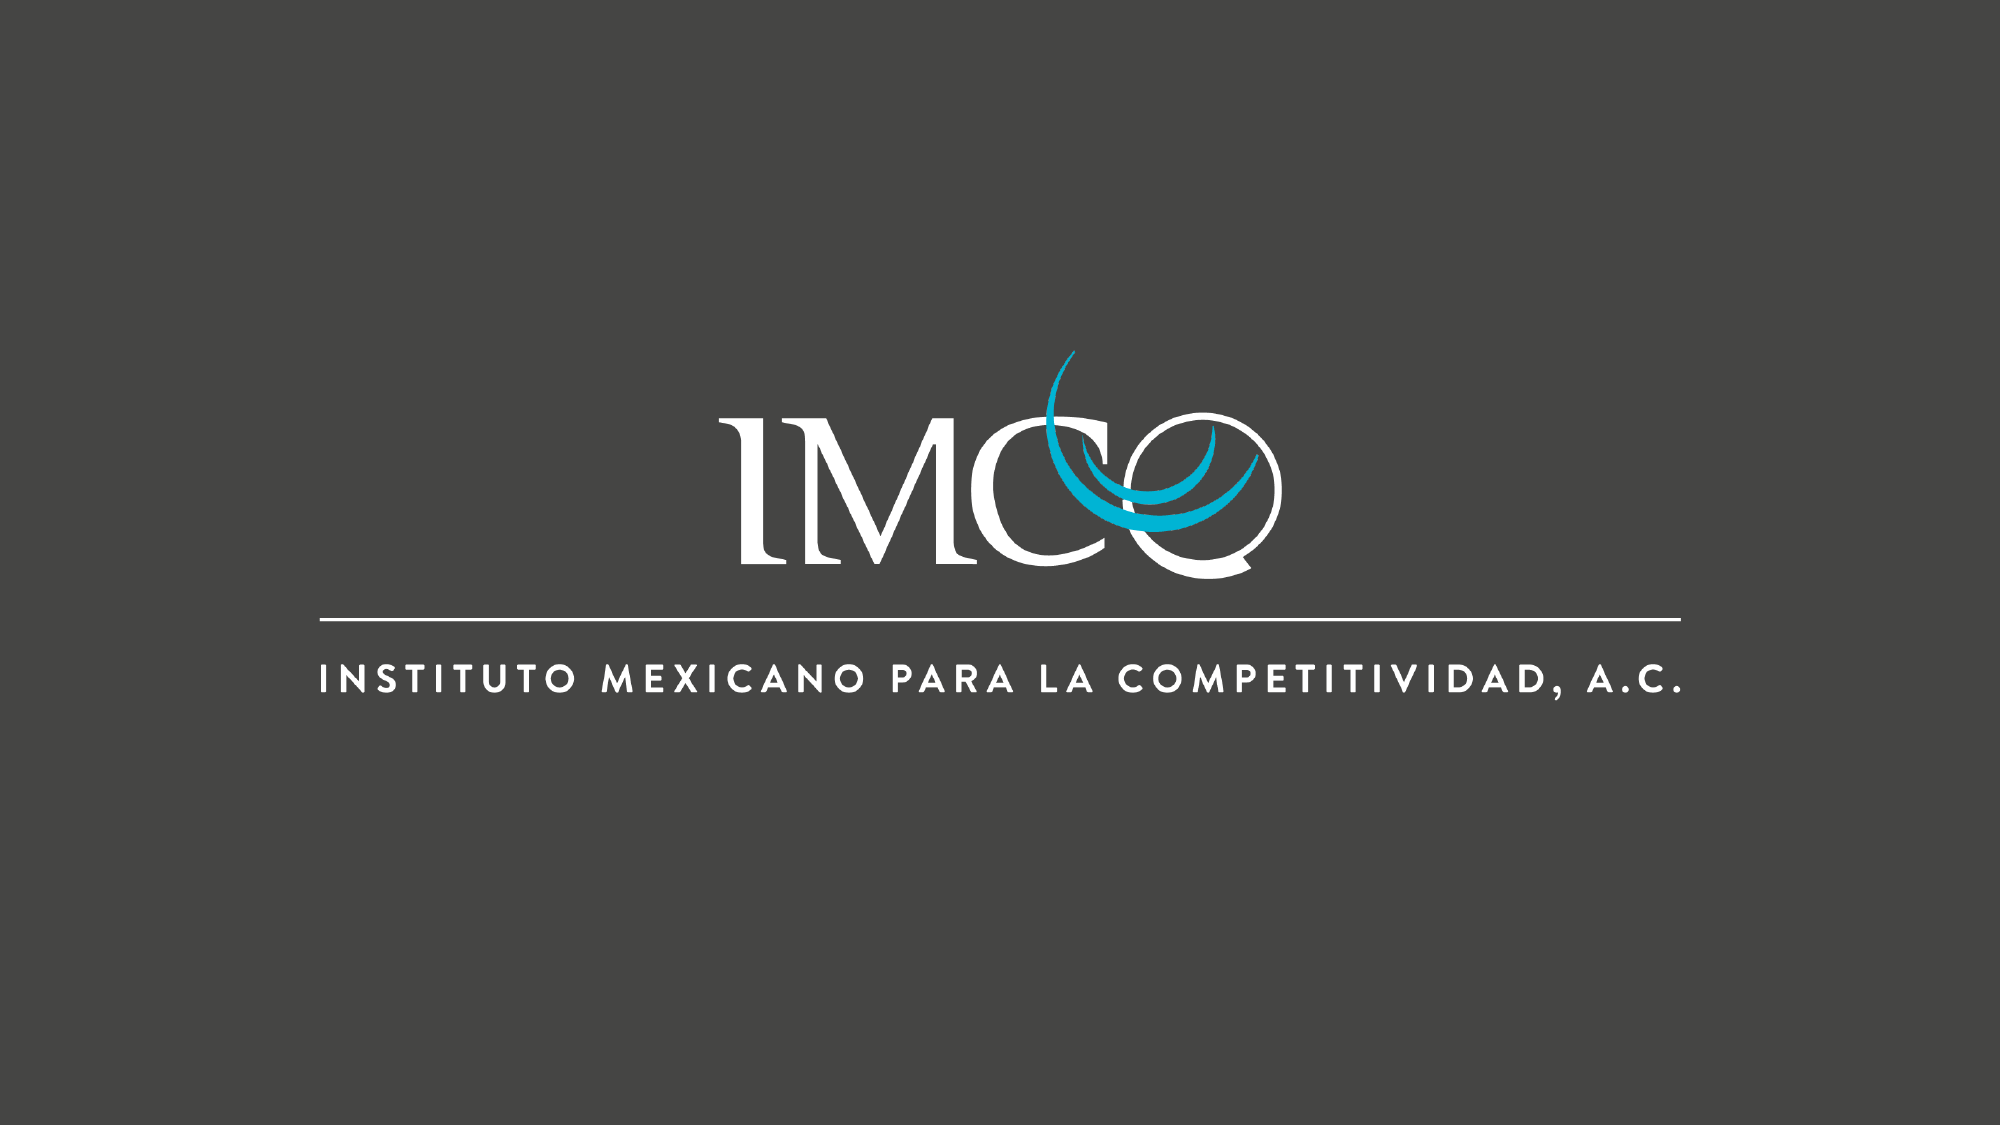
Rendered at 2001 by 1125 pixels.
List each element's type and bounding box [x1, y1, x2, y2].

picture [267, 291, 1733, 760]
